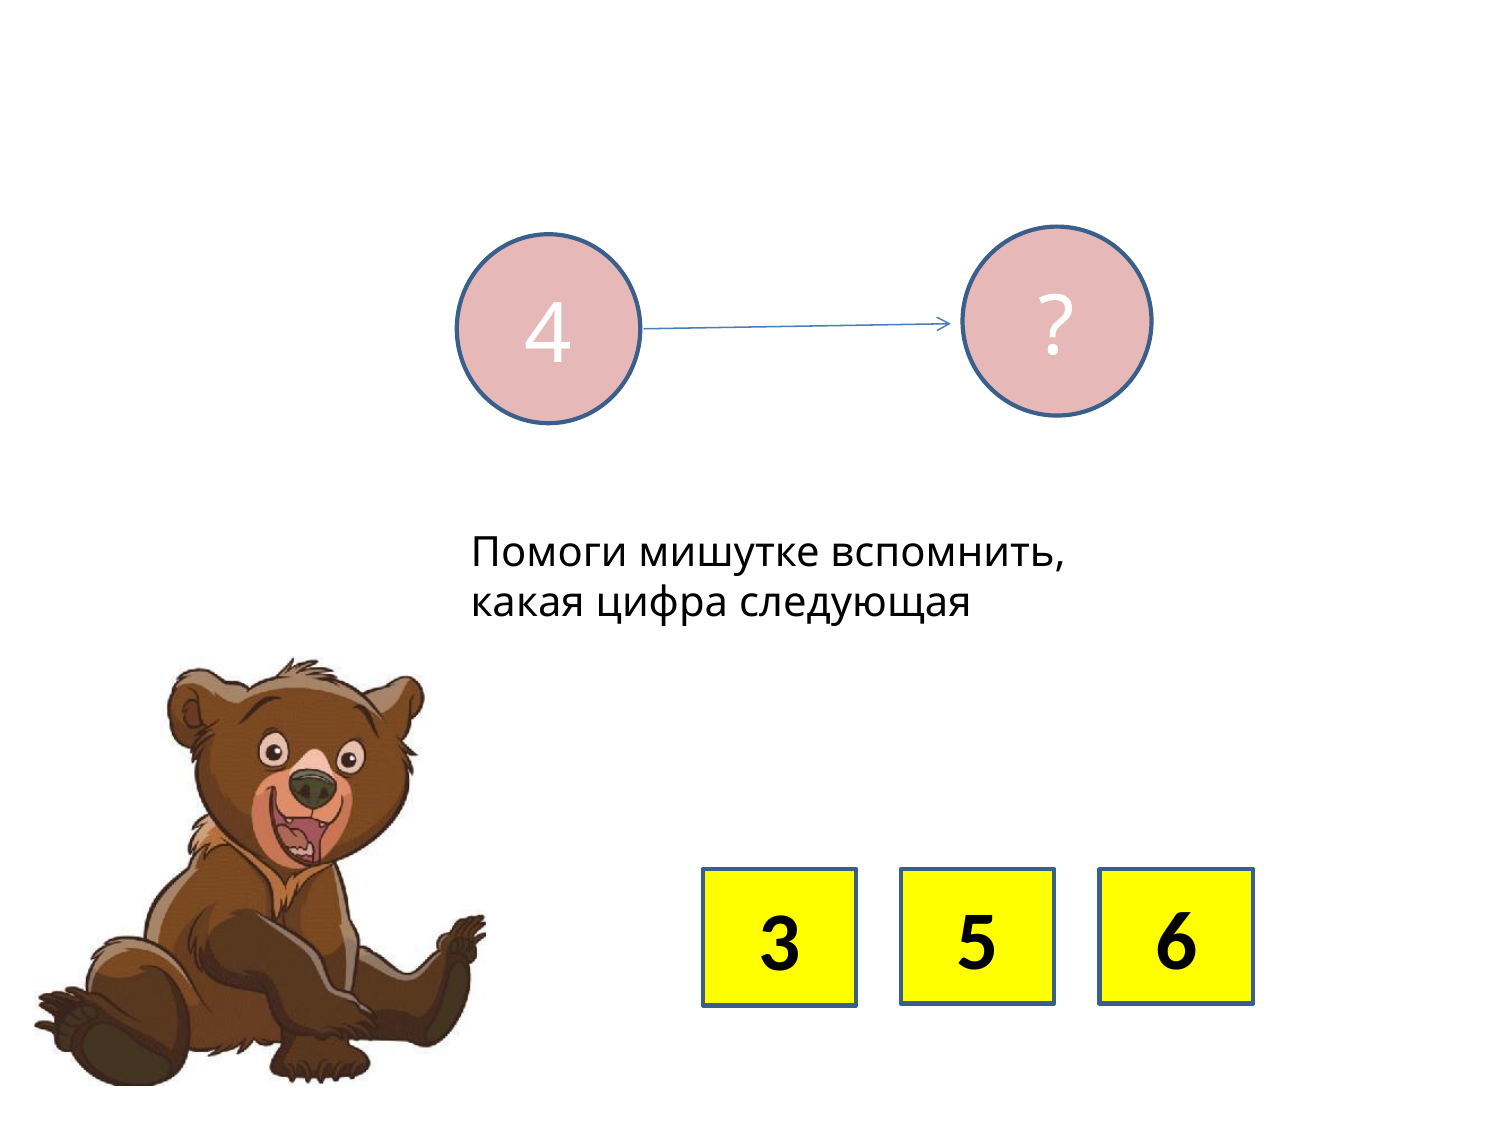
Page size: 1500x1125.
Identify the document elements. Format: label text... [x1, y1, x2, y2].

text_box Помоги мишутке вспомнить, какая цифра следующая [455, 516, 1177, 632]
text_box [643, 323, 952, 329]
picture [34, 656, 486, 1086]
text_box 4 [454, 232, 643, 426]
text_box 5 [899, 867, 1056, 1006]
text_box 6 [1097, 867, 1255, 1006]
text_box ? [960, 224, 1154, 418]
text_box 3 [701, 867, 858, 1008]
